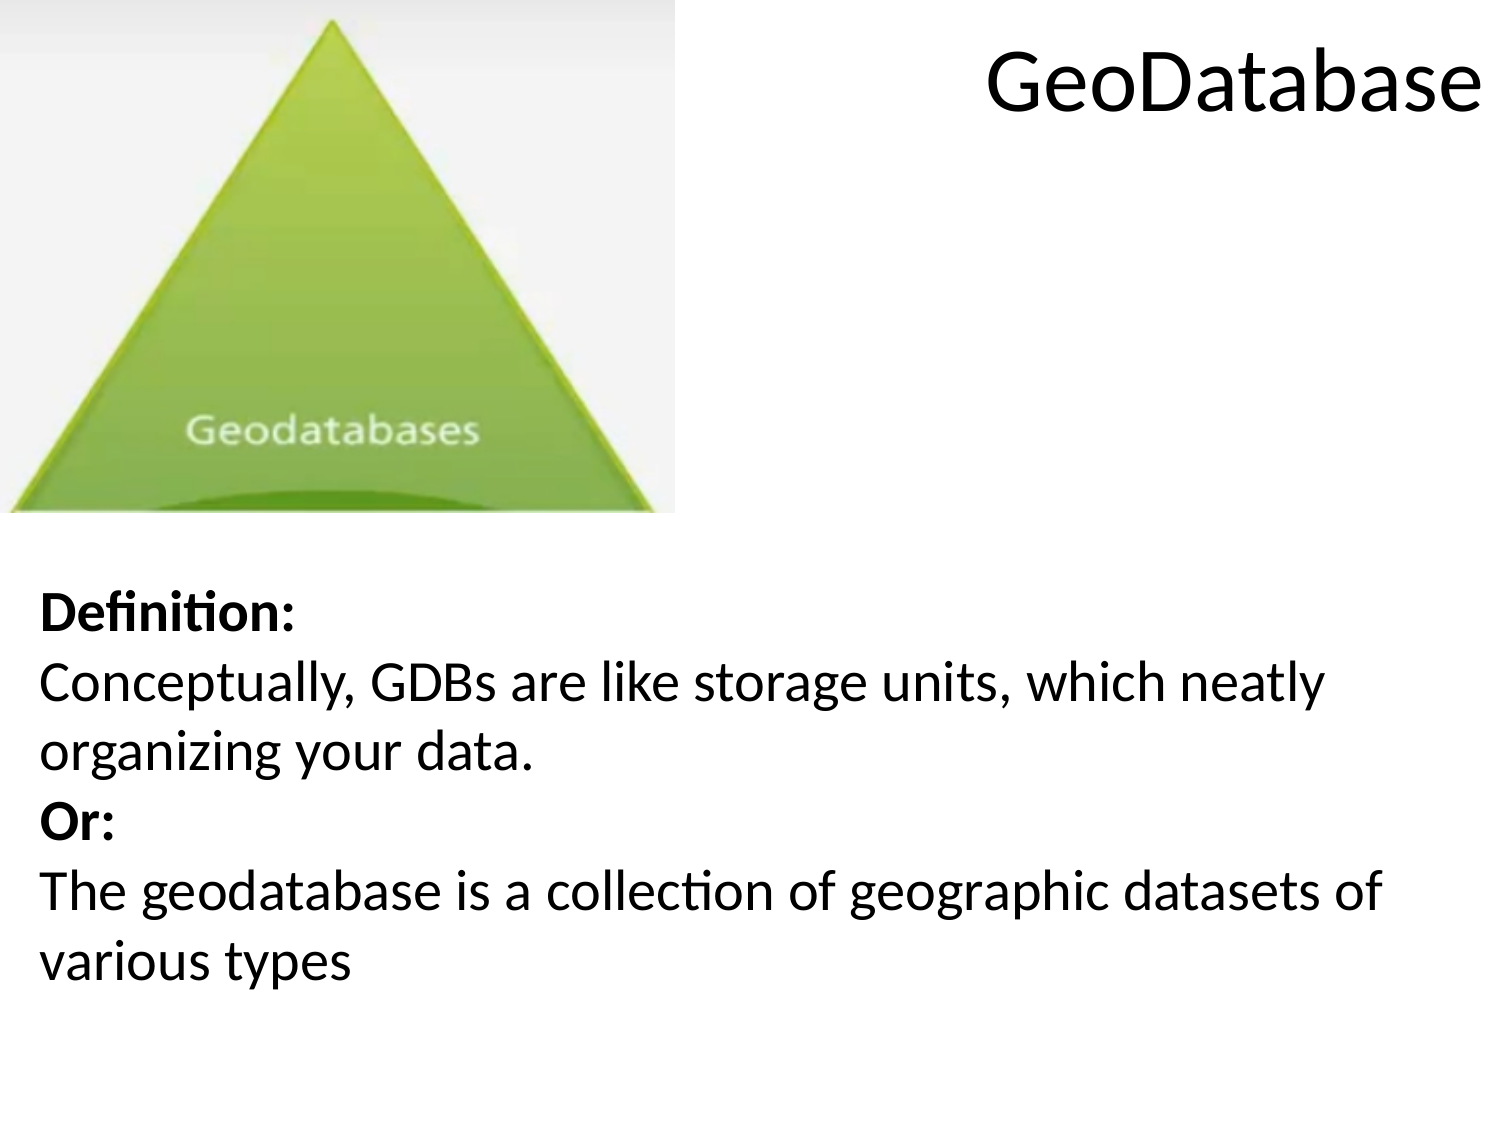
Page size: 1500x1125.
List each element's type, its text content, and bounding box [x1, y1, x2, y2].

title GeoDatabase [950, 0, 1500, 150]
text_box Definition: Conceptually, GDBs are like storage units, which neatly organizing your data. Or: The geodatabase is a collection of geographic datasets of various types [24, 549, 1500, 1125]
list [0, 0, 676, 513]
